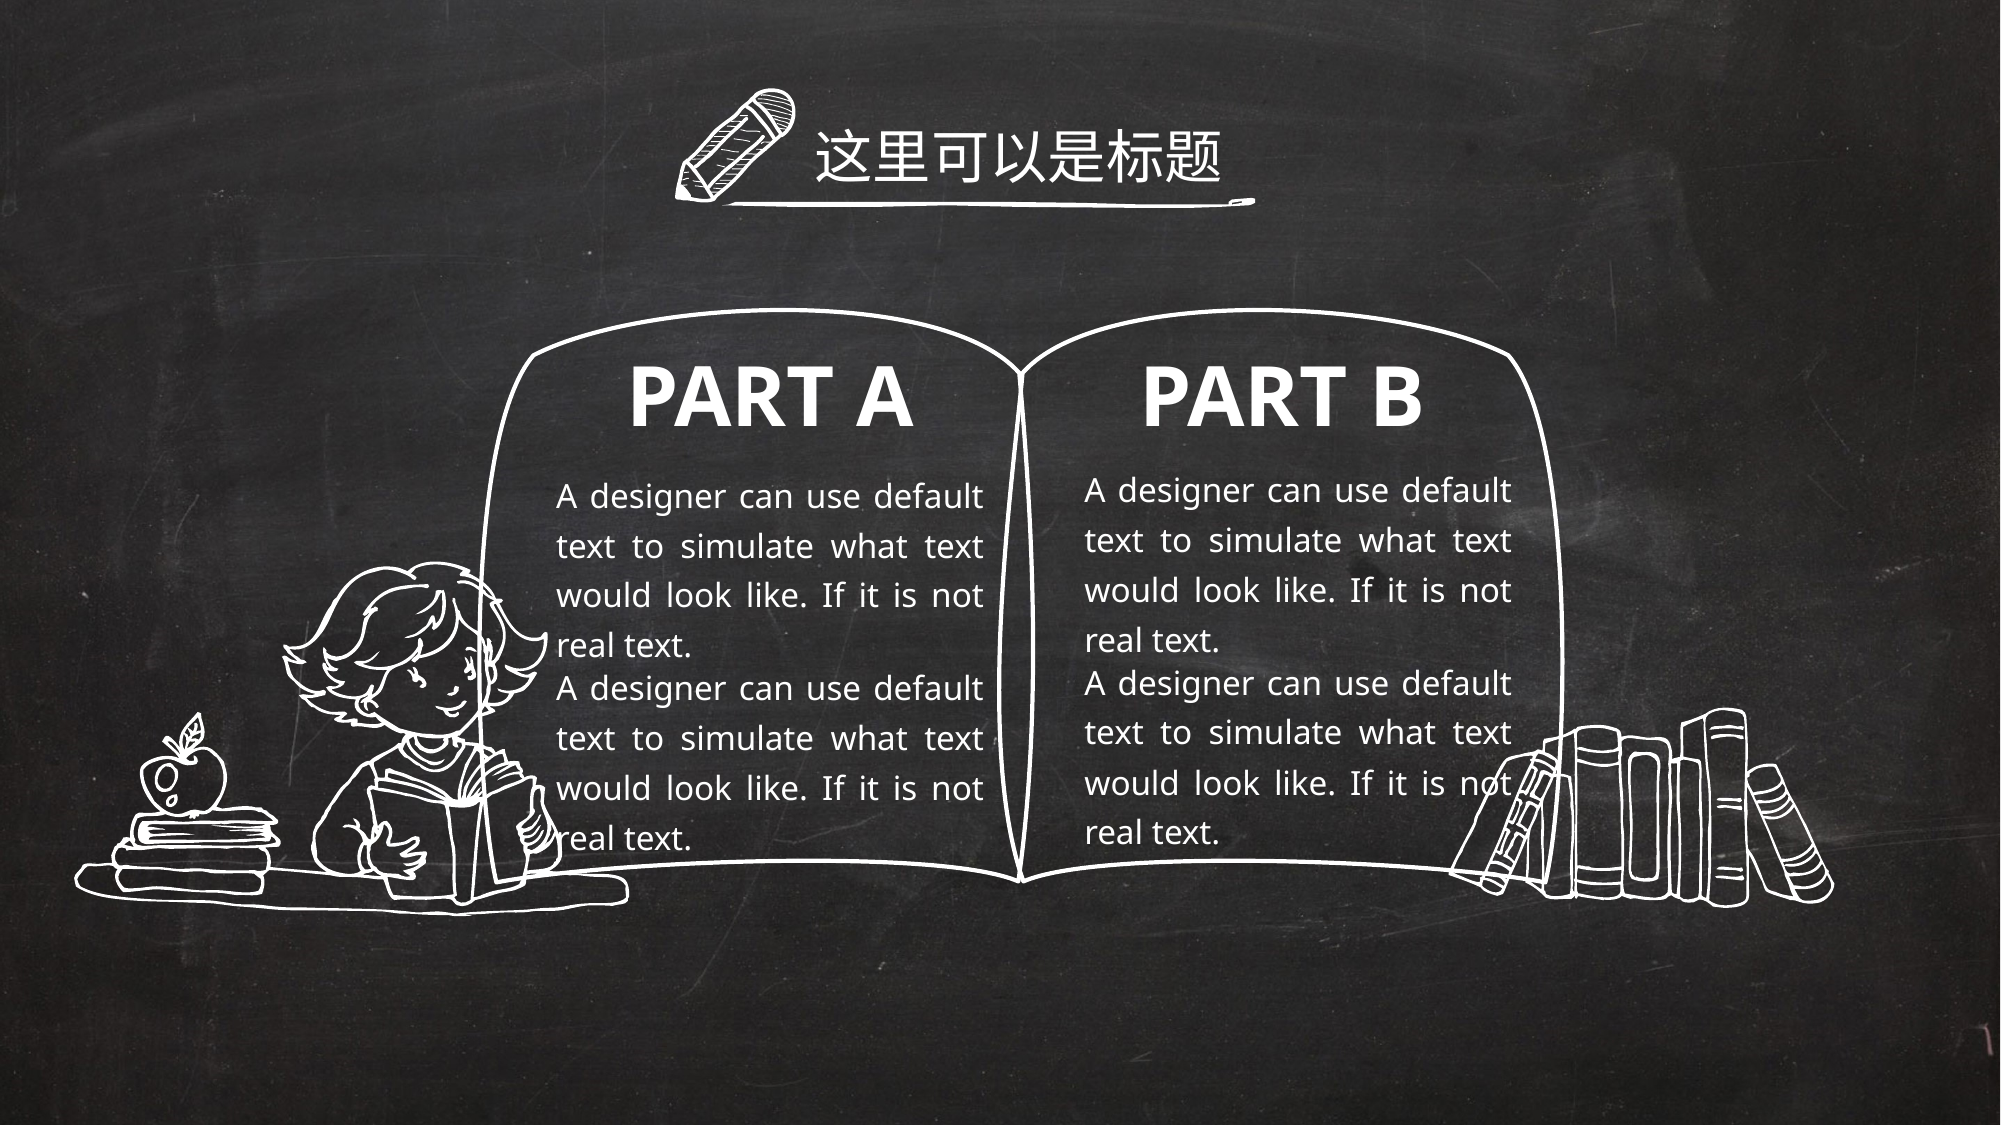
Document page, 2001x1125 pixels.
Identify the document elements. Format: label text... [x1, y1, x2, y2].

text_box A designer can use default text to simulate what text would look like. If it is not real text. [630, 672, 1000, 865]
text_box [675, 88, 1285, 208]
text_box A designer can use default text to simulate what text would look like. If it is not real text. [541, 457, 1000, 672]
text_box PART B [1124, 336, 1441, 451]
text_box A designer can use default text to simulate what text would look like. If it is not real text. [1069, 667, 1528, 859]
text_box [1021, 308, 1564, 883]
text_box [481, 308, 1035, 883]
text_box PART A [611, 336, 930, 451]
picture [0, 0, 2001, 1125]
text_box A designer can use default text to simulate what text would look like. If it is not real text. [1069, 452, 1528, 667]
